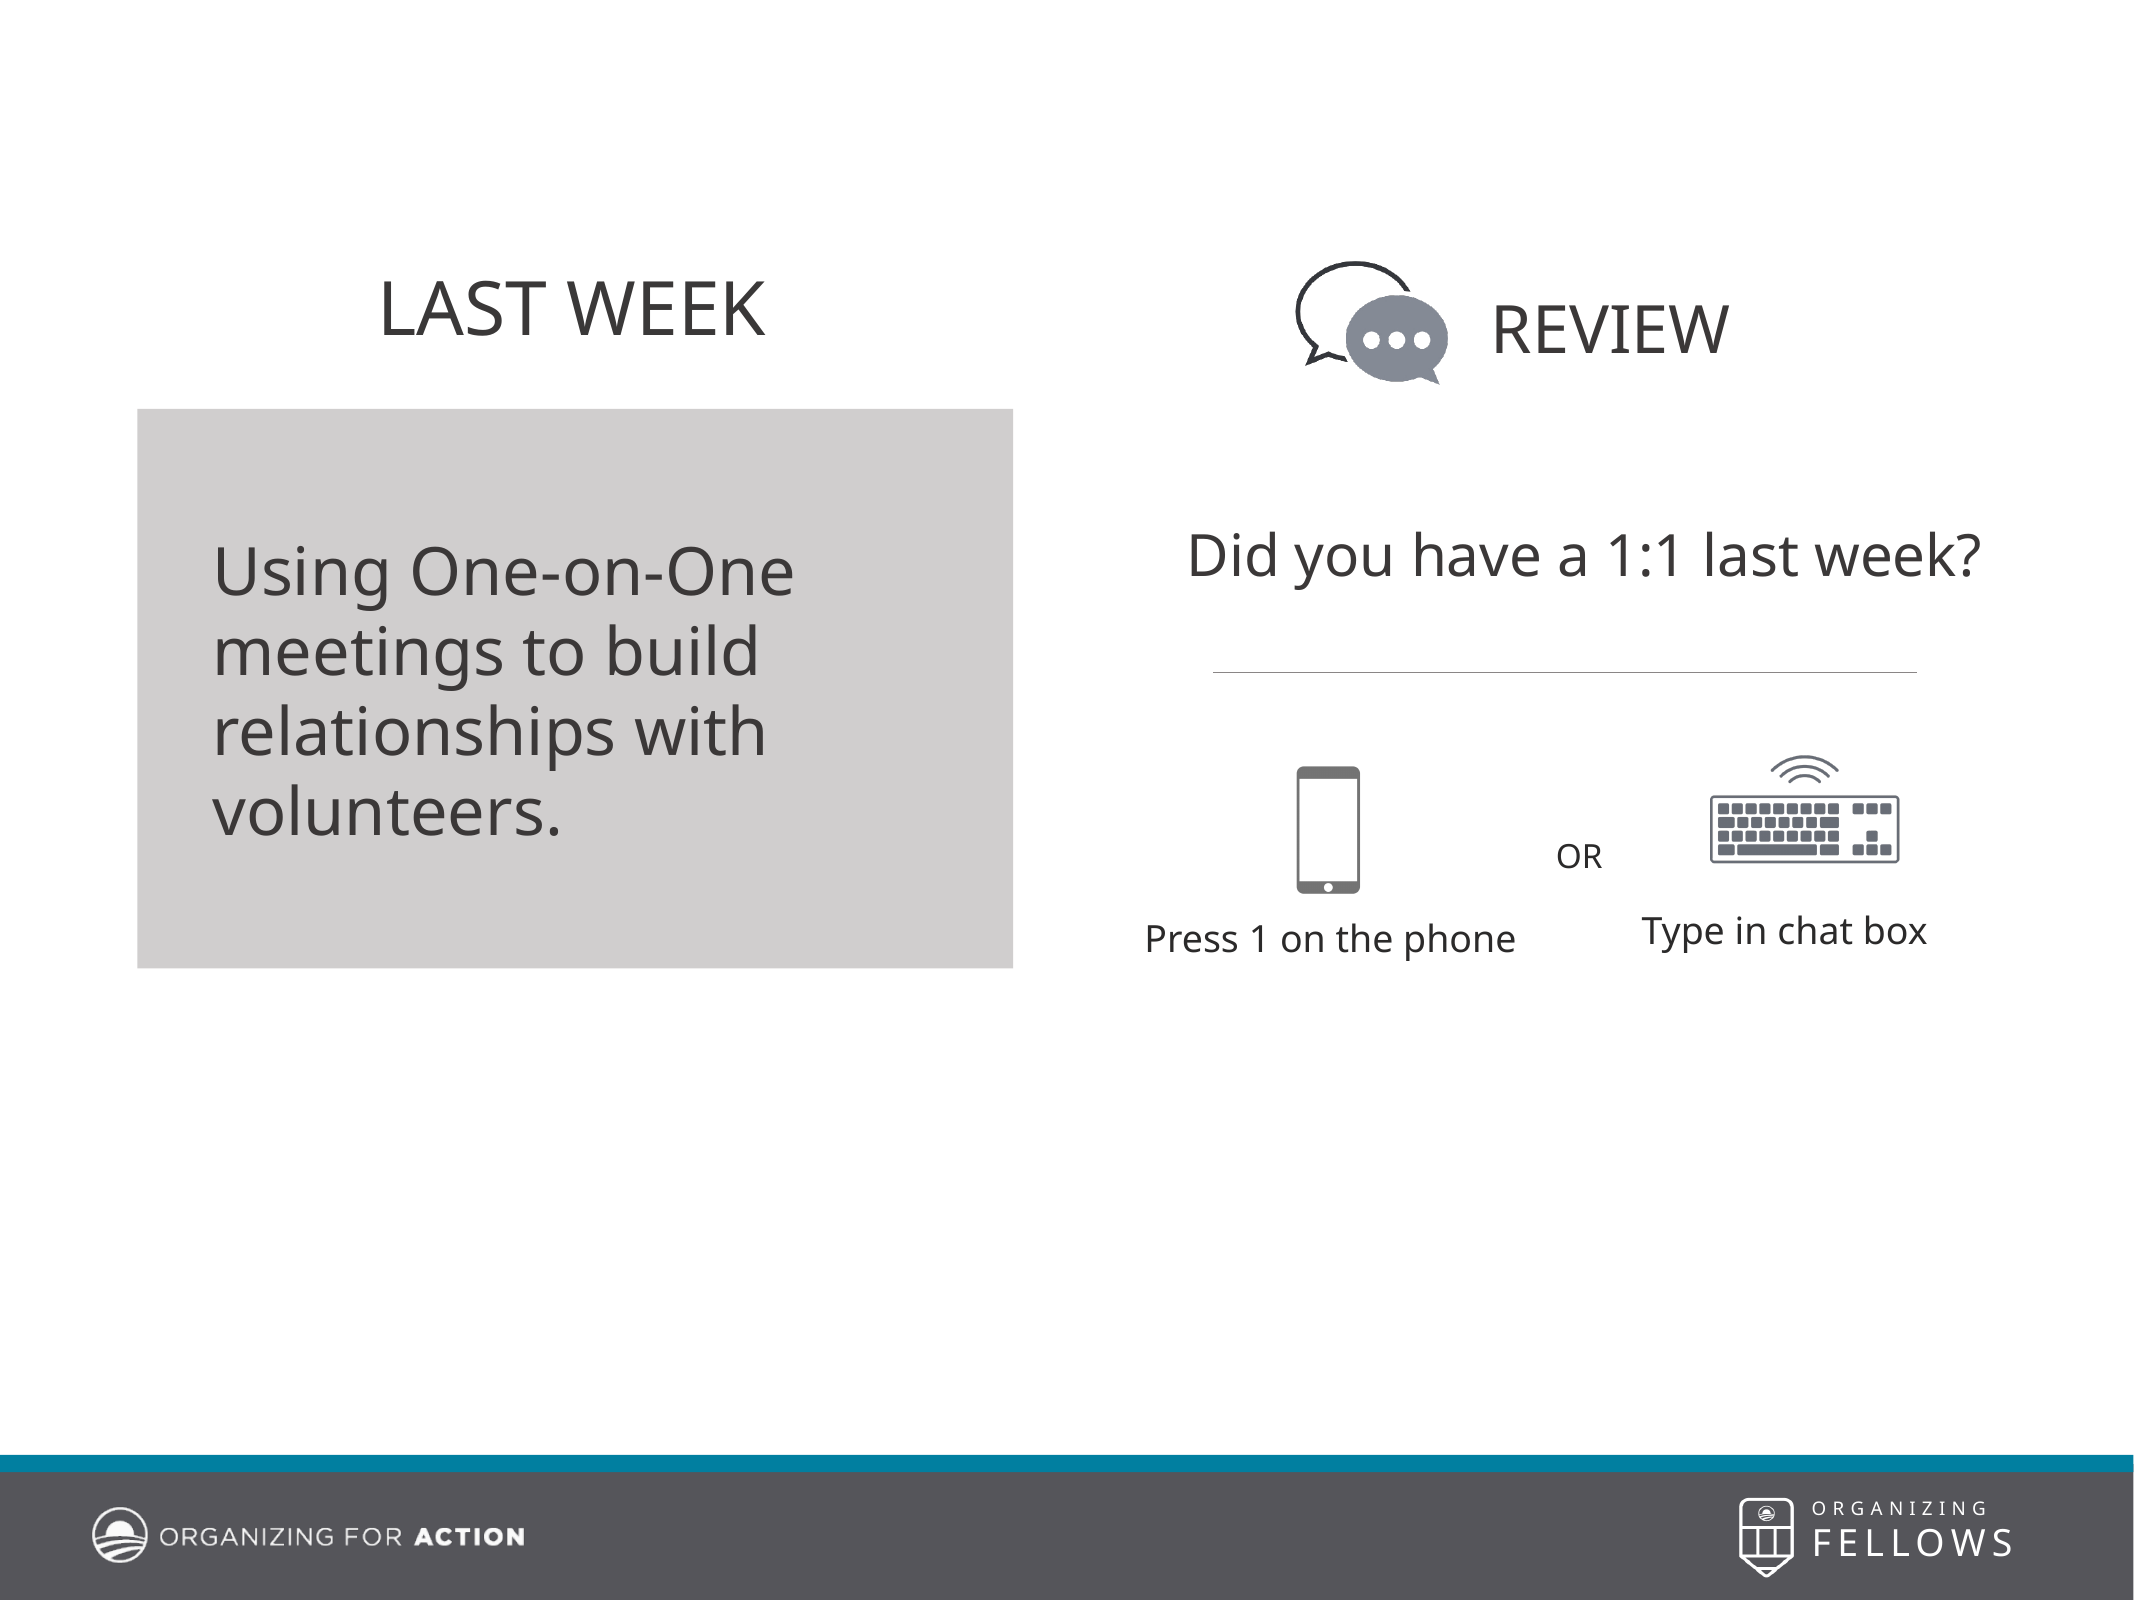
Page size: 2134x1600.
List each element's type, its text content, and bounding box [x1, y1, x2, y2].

text_box REVIEW [1475, 253, 2134, 375]
text_box Using One-on-One meetings to build relationships with volunteers. [136, 408, 1014, 969]
picture [1290, 238, 1454, 407]
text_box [1099, 697, 2034, 969]
text_box Did you have a 1:1 last week? [1149, 485, 2035, 596]
text_box LAST WEEK [305, 253, 839, 359]
picture [0, 1473, 2134, 1600]
